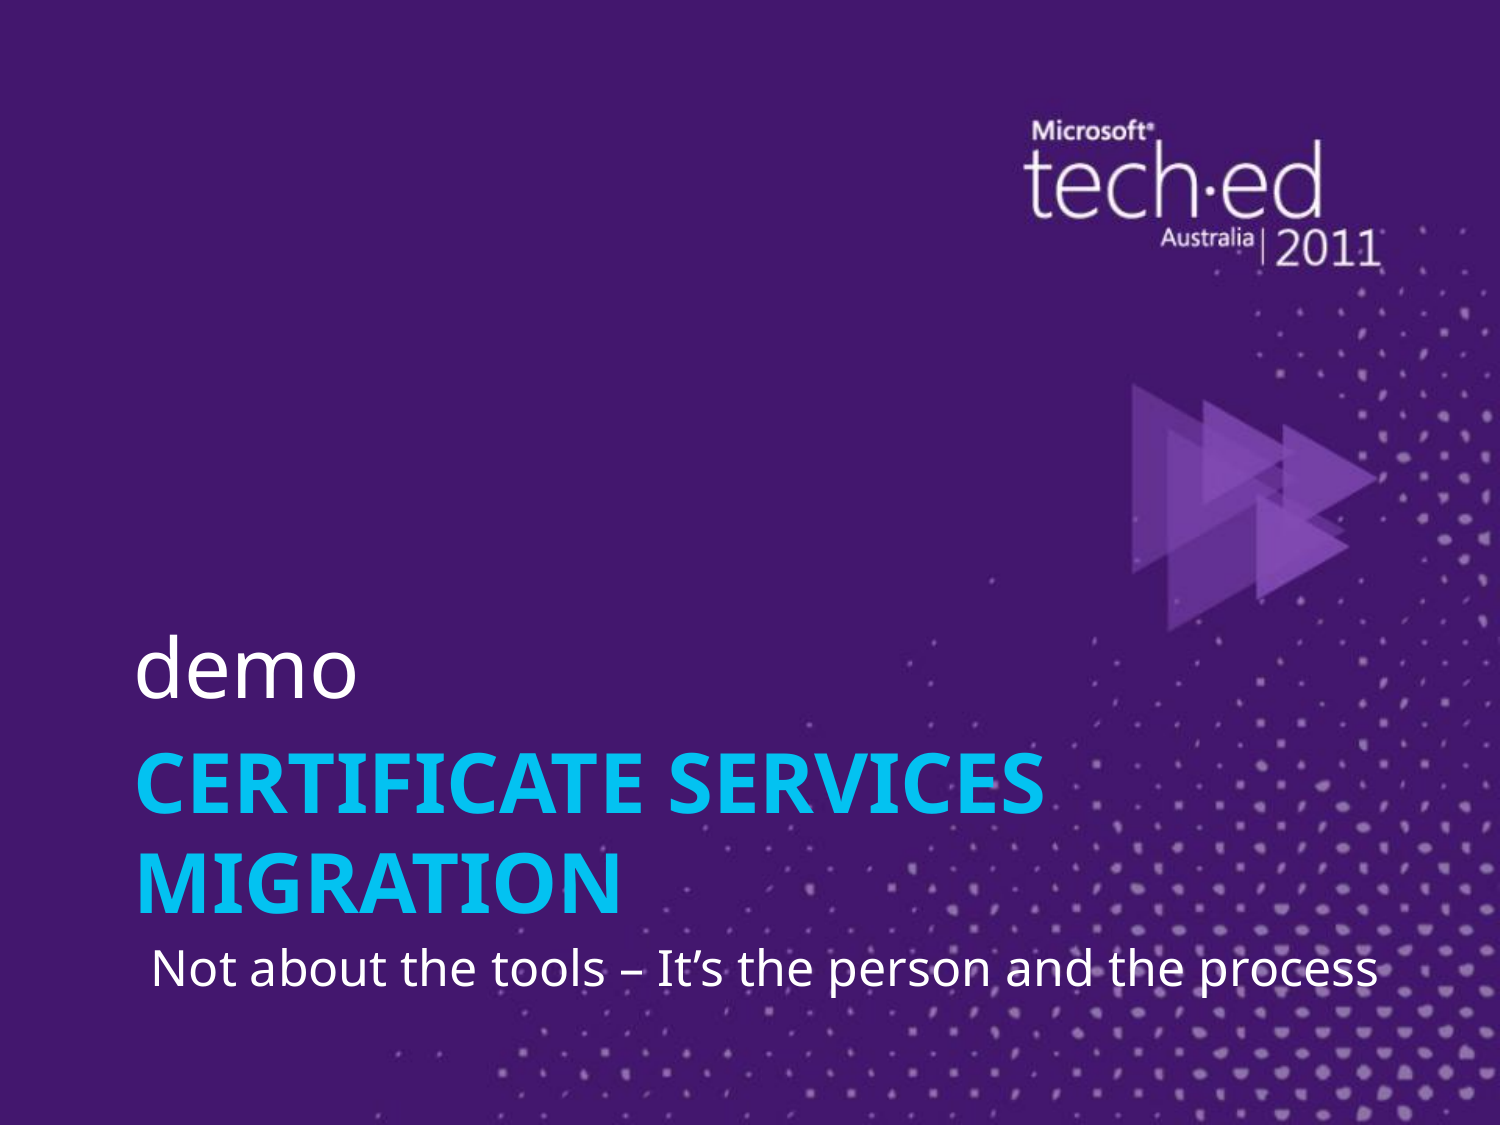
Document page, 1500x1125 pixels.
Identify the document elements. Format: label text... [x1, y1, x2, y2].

subtitle Not about the tools – It’s the person and the process [135, 928, 1500, 1005]
picture [0, 0, 1500, 1125]
title Certificate Services Migration [118, 723, 1394, 947]
list demo [118, 476, 1394, 723]
